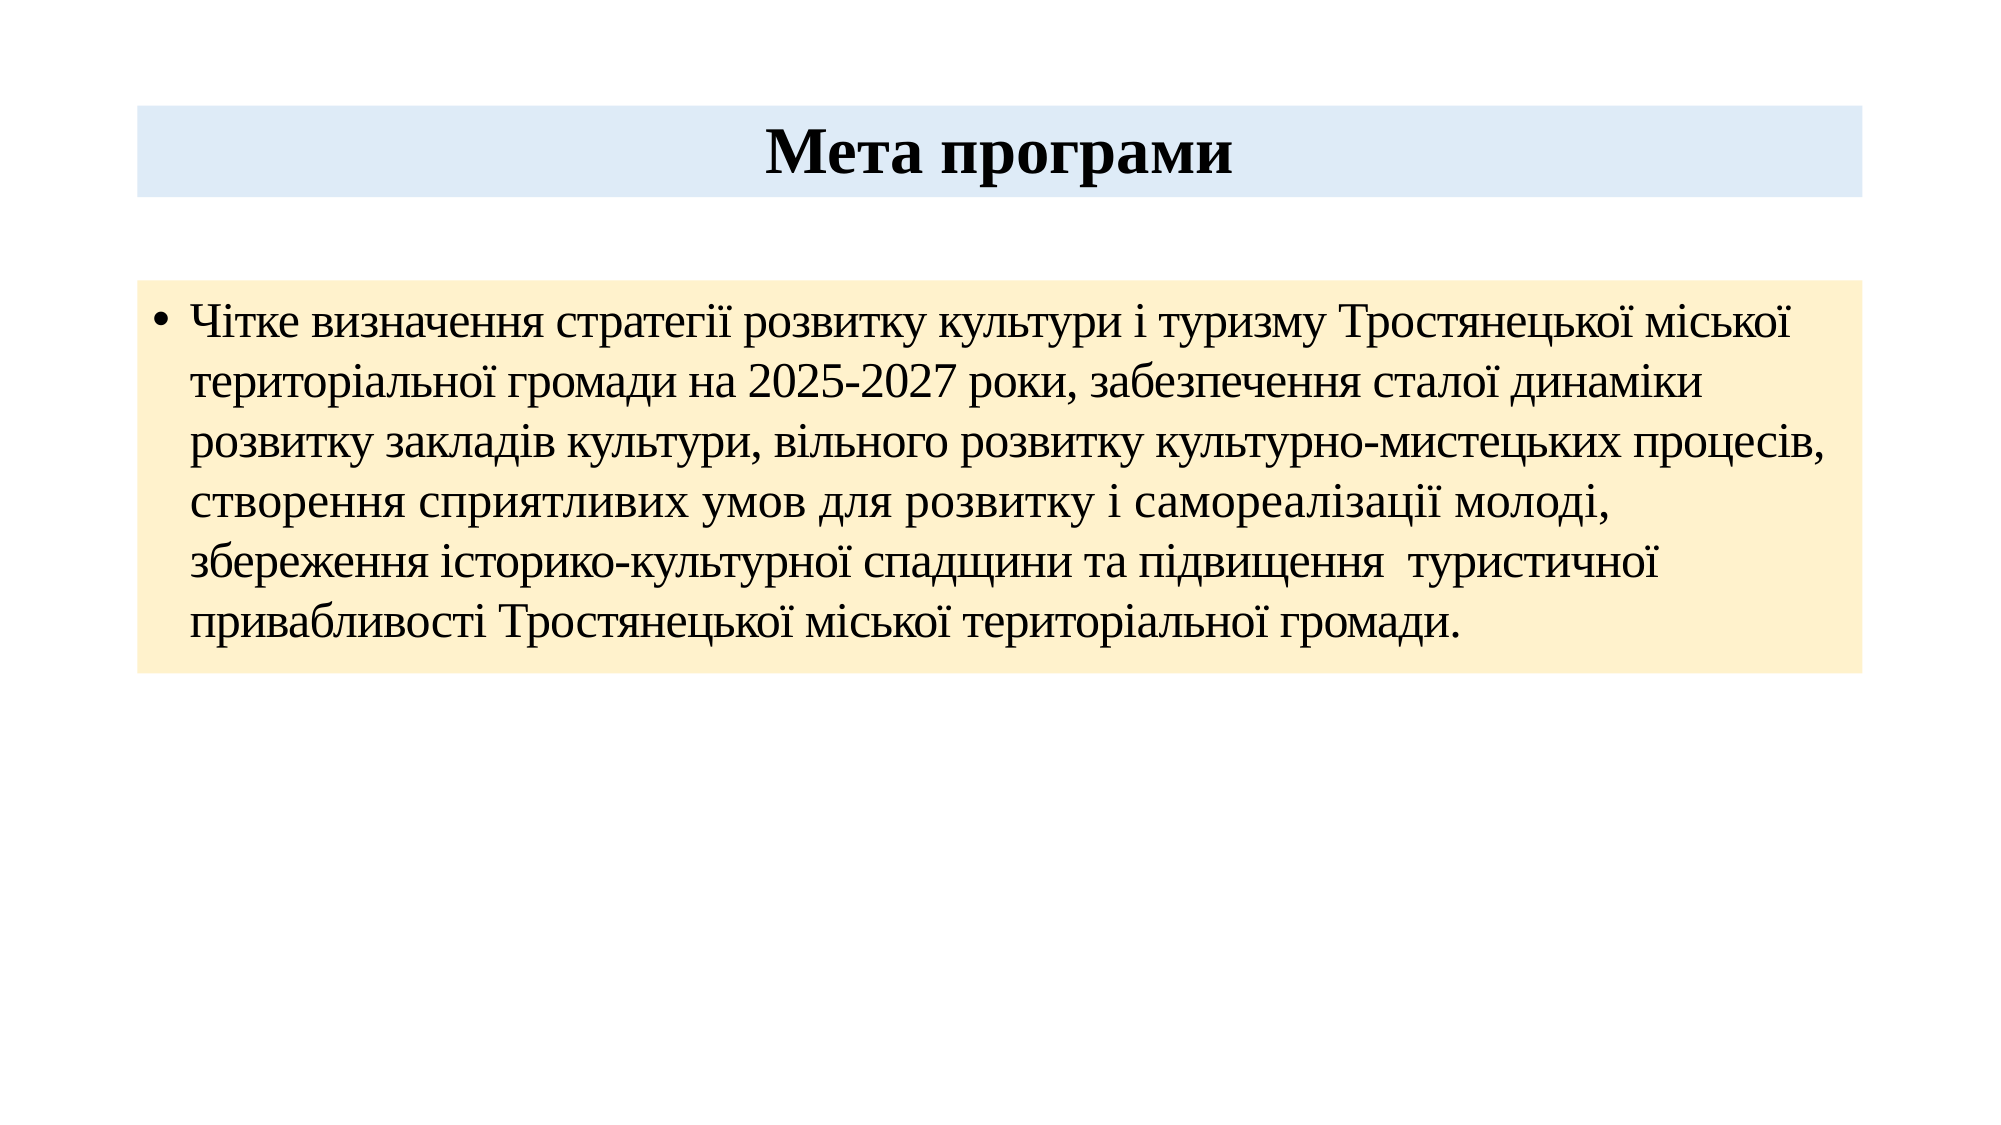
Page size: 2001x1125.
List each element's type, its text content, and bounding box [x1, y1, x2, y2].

list Чітке визначення стратегії розвитку культури і туризму Тростянецької міської територіальної громади на 2025-2027 роки, забезпечення сталої динаміки розвитку закладів культури, вільного розвитку культурно-мистецьких процесів, створення сприятливих умов для розвитку і самореалізації молоді, збереження історико-культурної спадщини та підвищення туристичної привабливості Тростянецької міської територіальної громади. [137, 280, 1863, 674]
title Мета програми [137, 105, 1863, 198]
